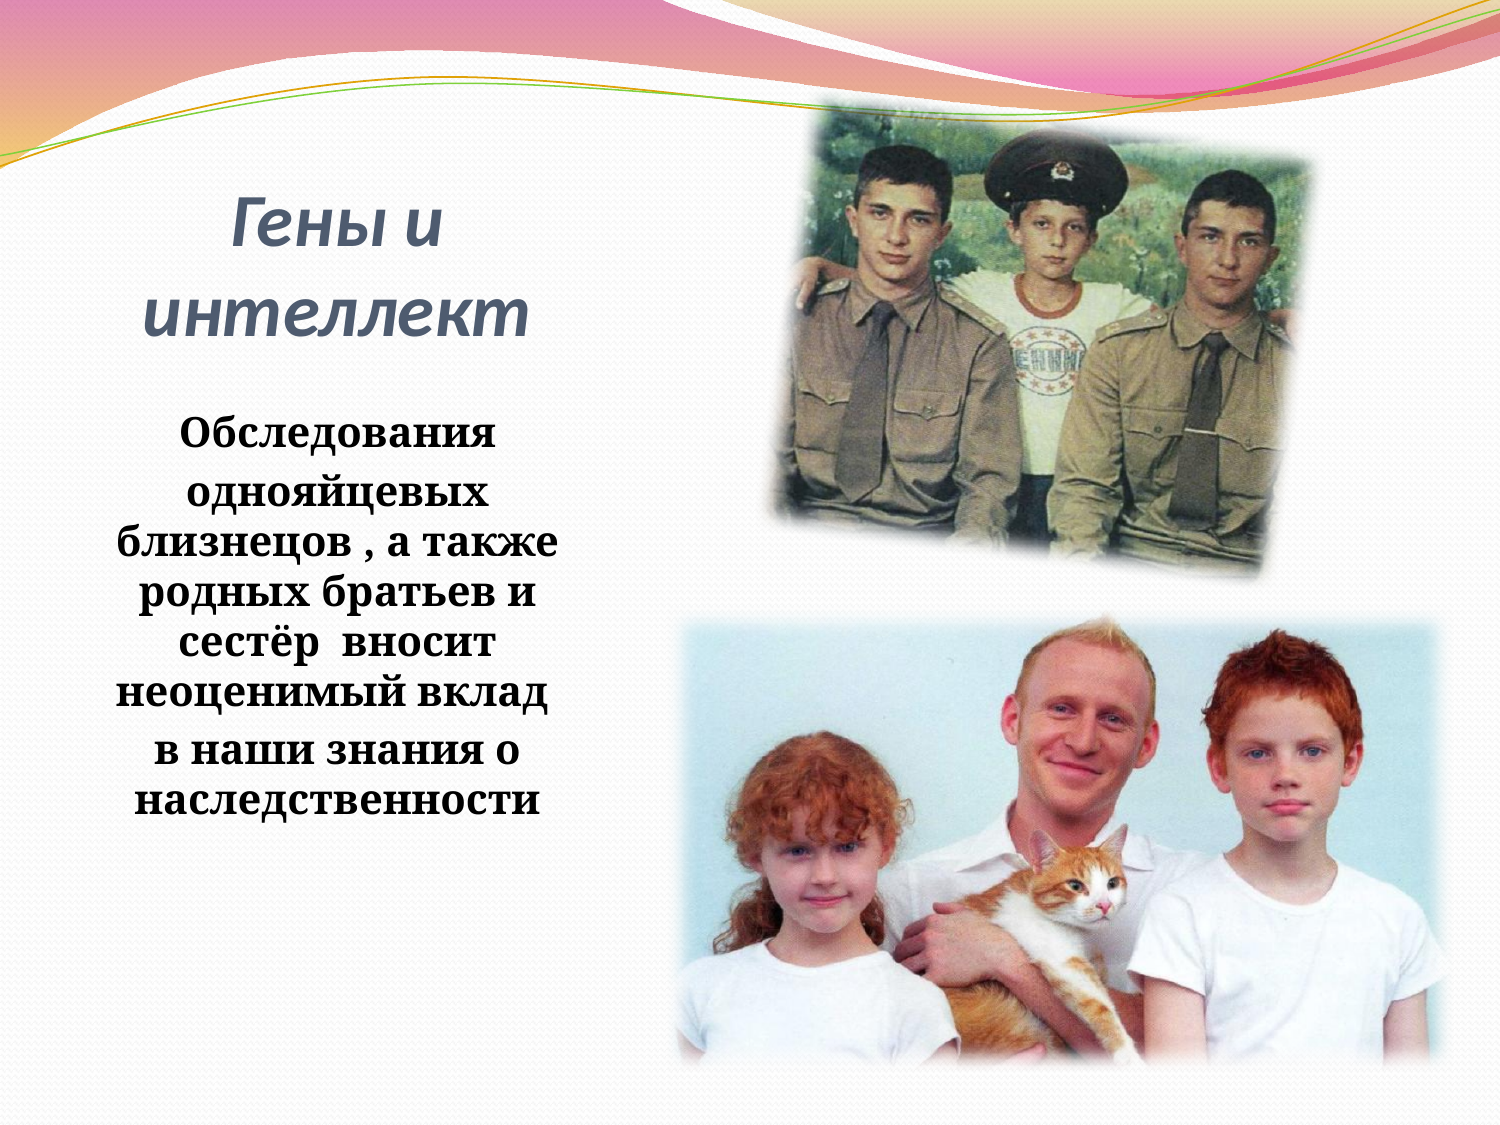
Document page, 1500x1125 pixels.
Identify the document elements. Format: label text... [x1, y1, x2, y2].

picture [664, 605, 1454, 1073]
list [775, 112, 1307, 565]
title Гены и интеллект [112, 84, 563, 352]
list Обследования однояйцевых близнецов , а также родных братьев и сестёр вносит неоценимый вклад в наши знания о наследственности [112, 398, 563, 1026]
